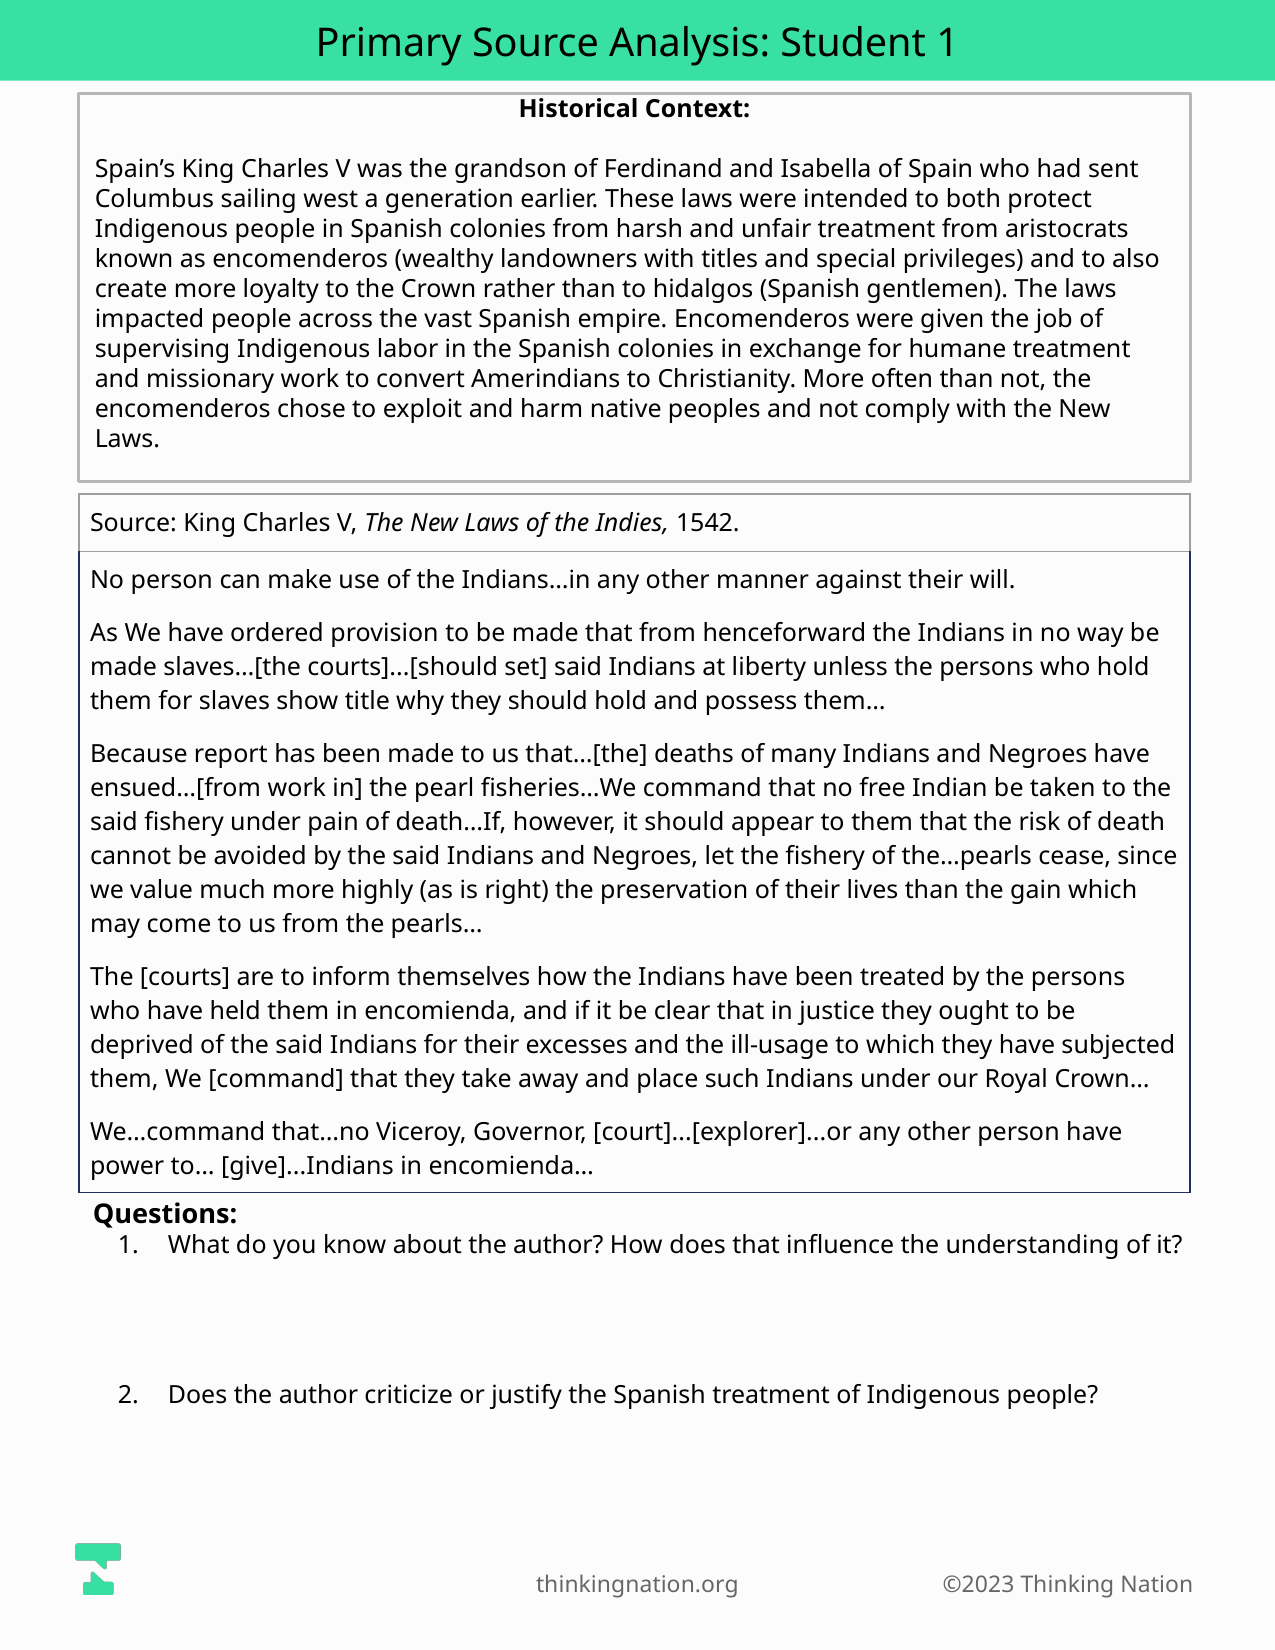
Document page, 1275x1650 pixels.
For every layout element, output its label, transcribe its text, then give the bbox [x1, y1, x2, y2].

text_box Historical Context: Spain’s King Charles V was the grandson of Ferdinand and Isabella of Spain who had sent Columbus sailing west a generation earlier. These laws were intended to both protect Indigenous people in Spanish colonies from harsh and unfair treatment from aristocrats known as encomenderos (wealthy landowners with titles and special privileges) and to also create more loyalty to the Crown rather than to hidalgos (Spanish gentlemen). The laws impacted people across the vast Spanish empire. Encomenderos were given the job of supervising Indigenous labor in the Spanish colonies in exchange for humane treatment and missionary work to convert Amerindians to Christianity. More often than not, the encomenderos chose to exploit and harm native peoples and not comply with the New Laws. [78, 93, 1191, 482]
picture [62, 1533, 134, 1605]
text_box Primary Source Analysis: Student 1 [0, 0, 1275, 81]
table_header Source: King Charles V, The New Laws of the Indies, 1542. [80, 495, 1189, 551]
text_box Questions: What do you know about the author? How does that influence the understanding of it? Does the author criticize or justify the Spanish treatment of Indigenous people? [77, 1180, 1213, 1453]
text_box ©2023 Thinking Nation [907, 1553, 1210, 1605]
text_box thinkingnation.org [486, 1553, 789, 1605]
table_cell No person can make use of the Indians…in any other manner against their will. As We have ordered provision to be made that from henceforward the Indians in no way be made slaves…[the courts]...[should set] said Indians at liberty unless the persons who hold them for slaves show title why they should hold and possess them… Because report has been made to us that…[the] deaths of many Indians and Negroes have ensued…[from work in] the pearl fisheries…We command that no free Indian be taken to the said fishery under pain of death…If, however, it should appear to them that the risk of death cannot be avoided by the said Indians and Negroes, let the fishery of the…pearls cease, since we value much more highly (as is right) the preservation of their lives than the gain which may come to us from the pearls… The [courts] are to inform themselves how the Indians have been treated by the persons who have held them in encomienda, and if it be clear that in justice they ought to be deprived of the said Indians for their excesses and the ill-usage to which they have subjected them, We [command] that they take away and place such Indians under our Royal Crown… We…command that…no Viceroy, Governor, [court]...[explorer]...or any other person have power to… [give]...Indians in encomienda… [80, 552, 1189, 1180]
